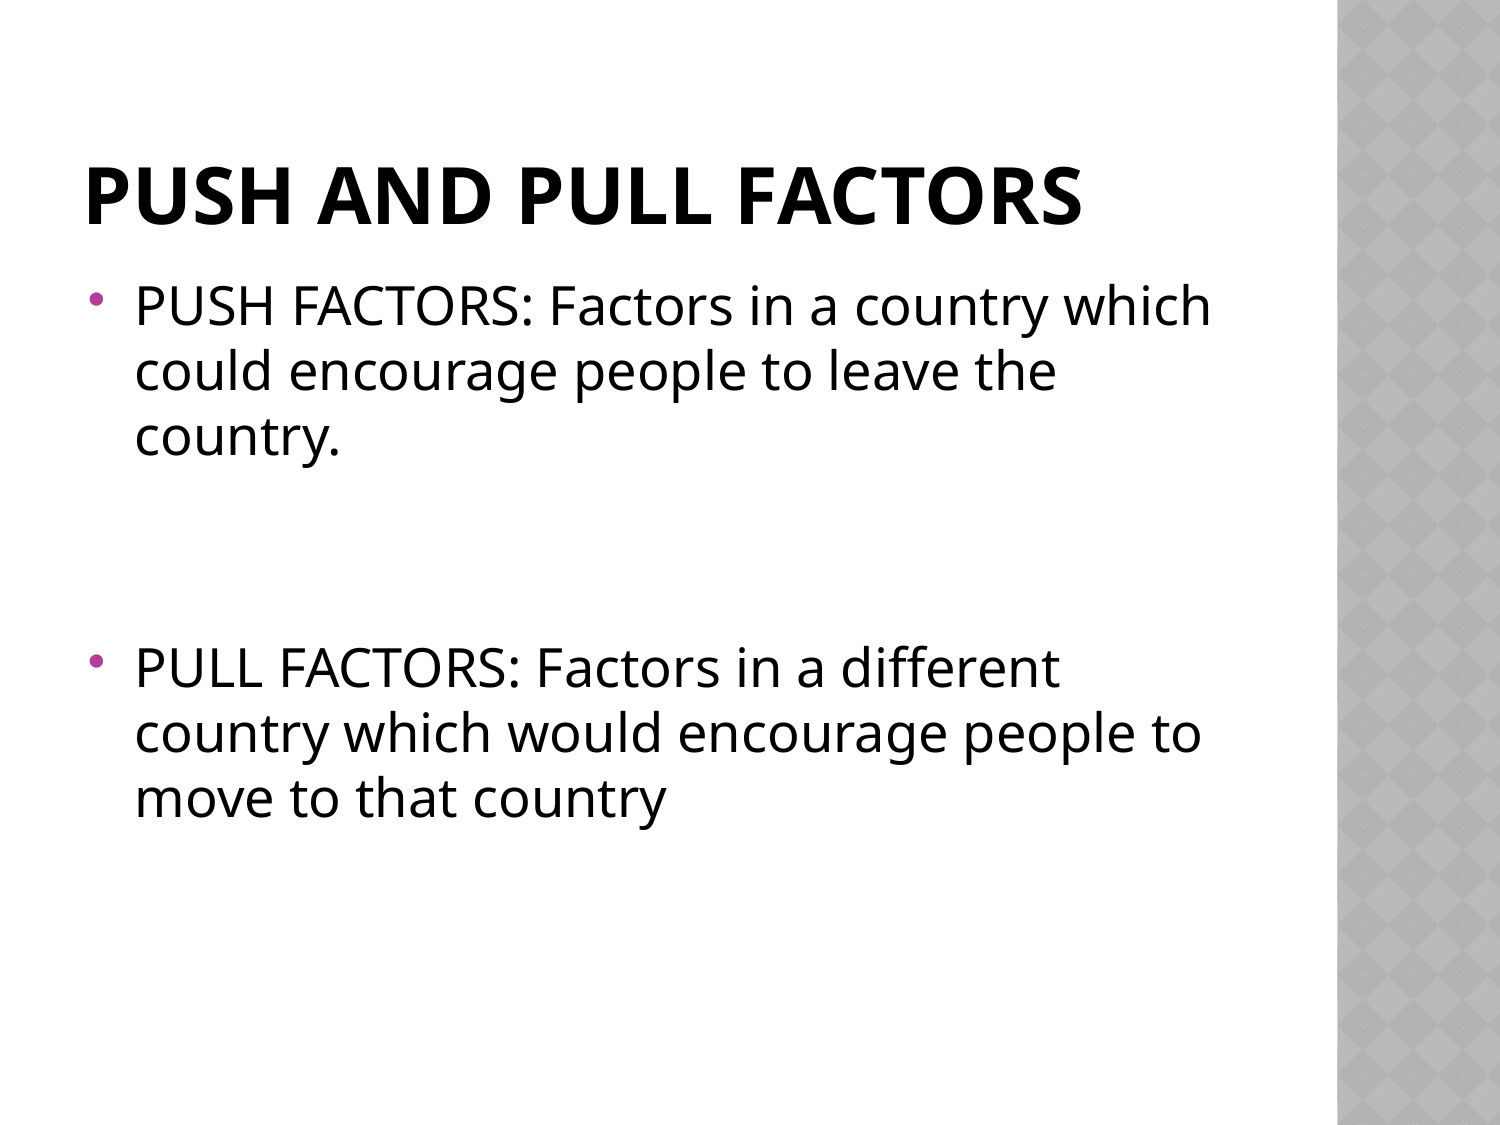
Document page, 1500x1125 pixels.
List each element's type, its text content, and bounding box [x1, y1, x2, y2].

list PUSH FACTORS: Factors in a country which could encourage people to leave the country. PULL FACTORS: Factors in a different country which would encourage people to move to that country [75, 264, 1263, 1059]
title Push and pull factors [75, 52, 1263, 240]
